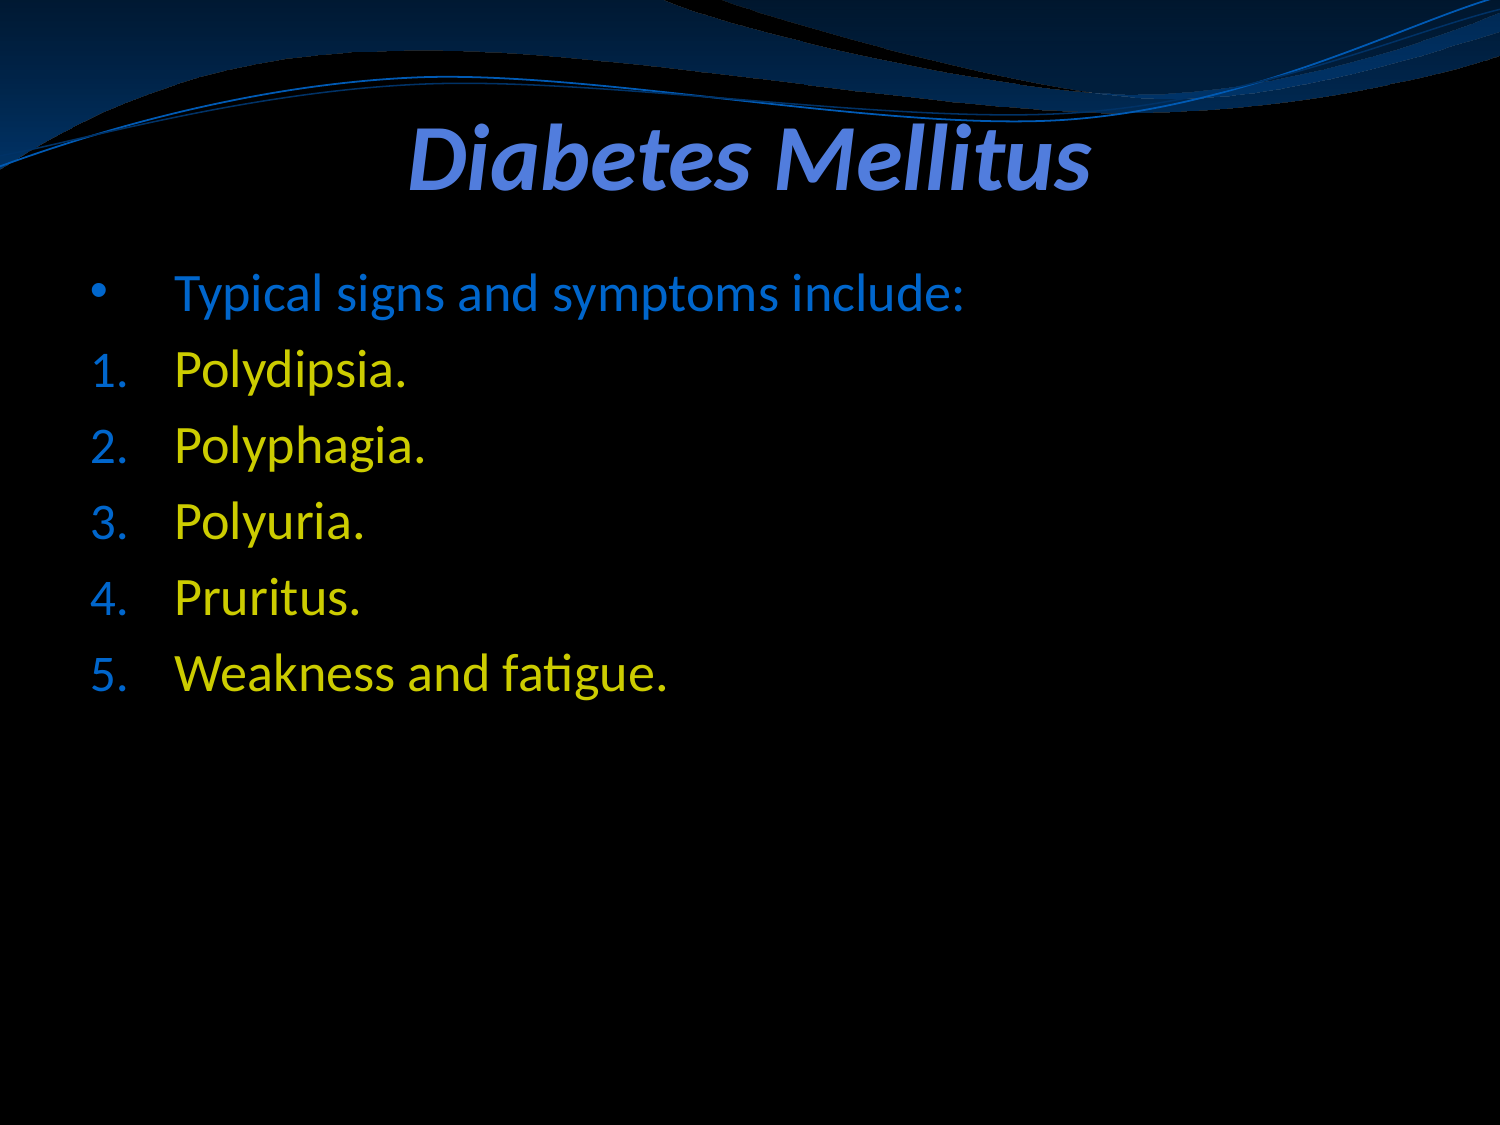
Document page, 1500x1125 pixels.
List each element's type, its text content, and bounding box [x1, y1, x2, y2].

list Typical signs and symptoms include: Polydipsia. Polyphagia. Polyuria. Pruritus. Weakness and fatigue. [75, 249, 1425, 1038]
title Diabetes Mellitus [75, 87, 1425, 210]
